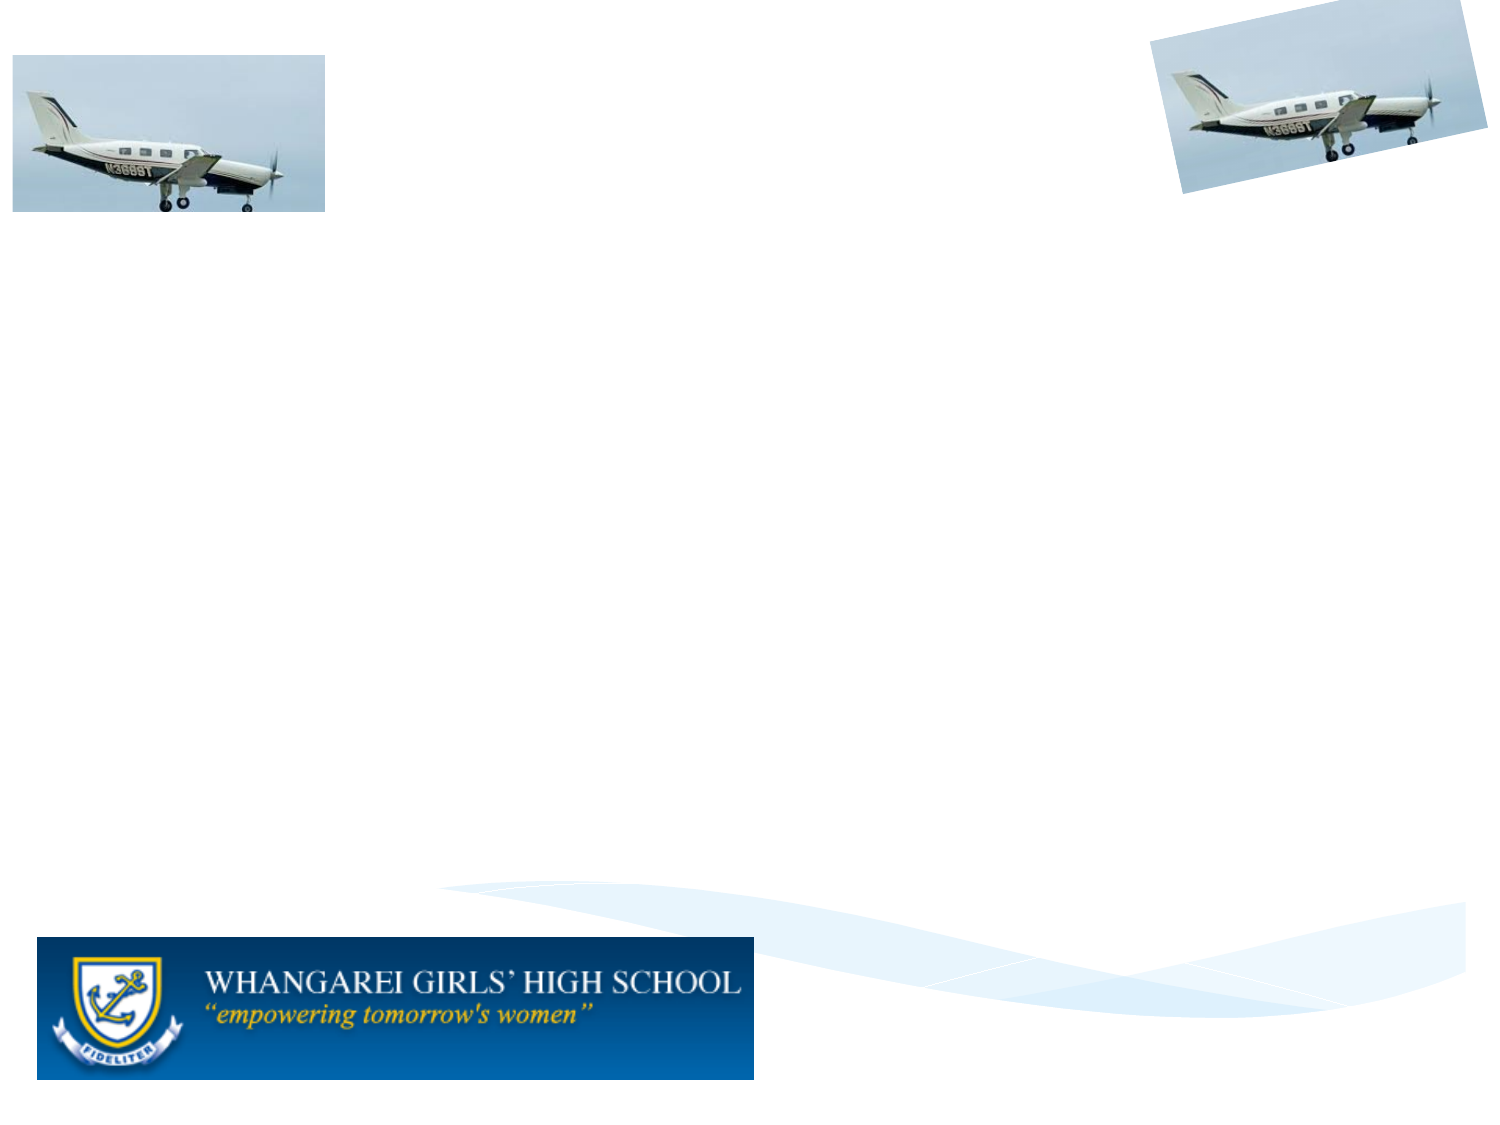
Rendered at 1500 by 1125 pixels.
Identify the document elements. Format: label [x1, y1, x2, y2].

picture [37, 937, 754, 1080]
picture [12, 55, 326, 212]
picture [1150, 0, 1488, 195]
